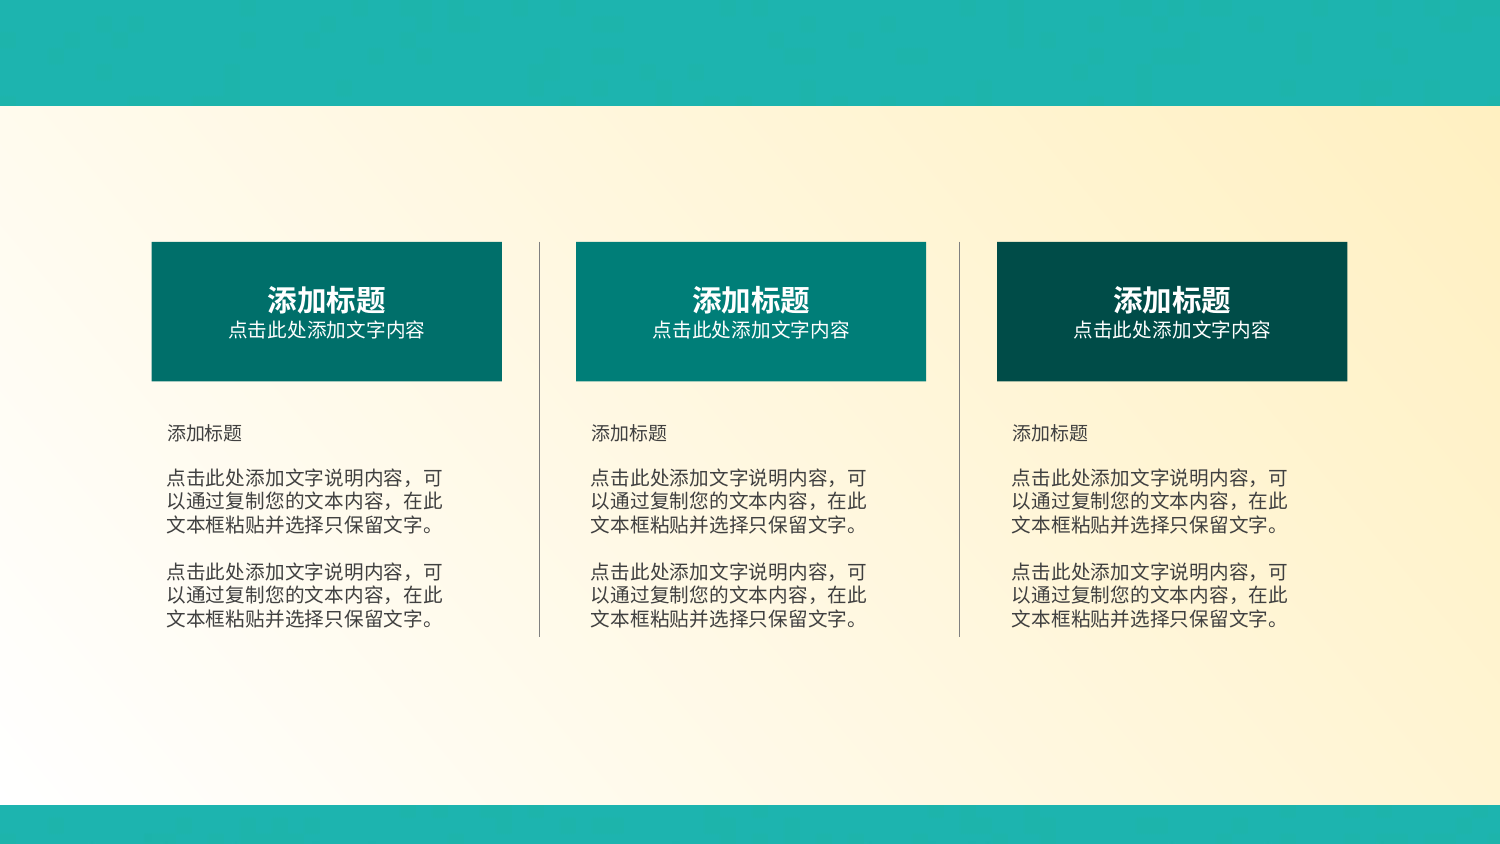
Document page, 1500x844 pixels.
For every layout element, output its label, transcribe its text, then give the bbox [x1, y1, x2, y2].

picture [0, 0, 1500, 106]
text_box 添加标题 点击此处添加文字内容 [995, 240, 1349, 383]
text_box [996, 414, 1321, 641]
text_box 添加标题 点击此处添加文字内容 [150, 240, 503, 383]
text_box 添加标题 点击此处添加文字内容 [574, 240, 928, 383]
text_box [575, 414, 900, 641]
picture [0, 805, 1500, 844]
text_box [151, 414, 476, 641]
